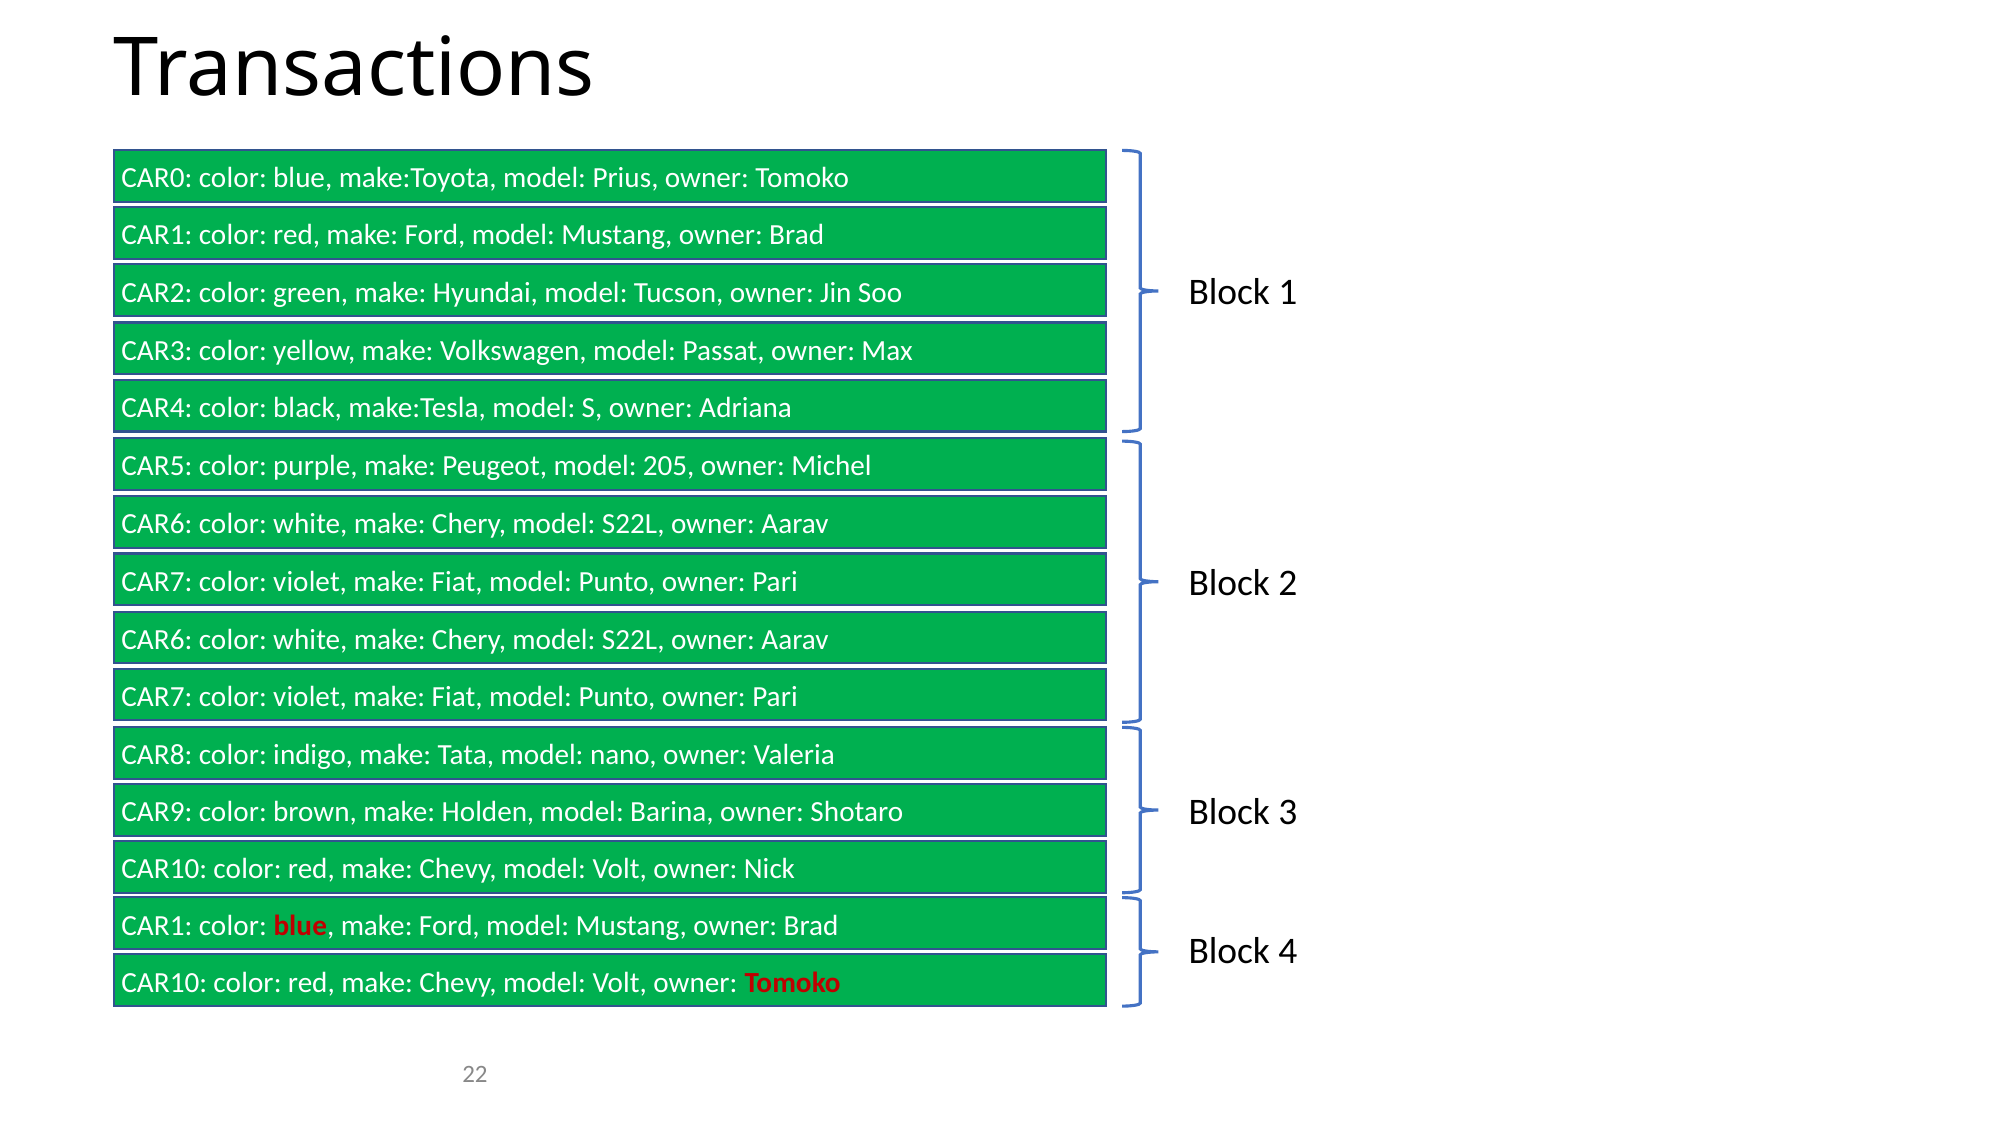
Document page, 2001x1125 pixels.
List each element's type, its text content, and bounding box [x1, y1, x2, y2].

title Transactions [113, 14, 1840, 114]
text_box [113, 379, 1107, 432]
text_box Block 2 [1181, 550, 1306, 611]
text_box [113, 840, 1107, 894]
text_box Block 4 [1181, 918, 1306, 979]
text_box [1122, 150, 1159, 432]
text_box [113, 553, 1107, 606]
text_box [113, 496, 1107, 549]
text_box [1122, 441, 1159, 723]
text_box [113, 954, 1107, 1007]
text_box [113, 206, 1107, 260]
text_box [113, 726, 1107, 780]
slide_number 22 [451, 1050, 496, 1096]
text_box Block 3 [1181, 779, 1306, 840]
text_box [1122, 897, 1159, 1007]
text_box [113, 668, 1107, 721]
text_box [113, 150, 1107, 203]
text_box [113, 897, 1107, 950]
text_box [113, 783, 1107, 837]
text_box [113, 611, 1107, 664]
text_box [113, 437, 1107, 491]
text_box [1122, 727, 1159, 893]
text_box Block 1 [1181, 259, 1306, 320]
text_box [113, 322, 1107, 375]
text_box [113, 264, 1107, 317]
